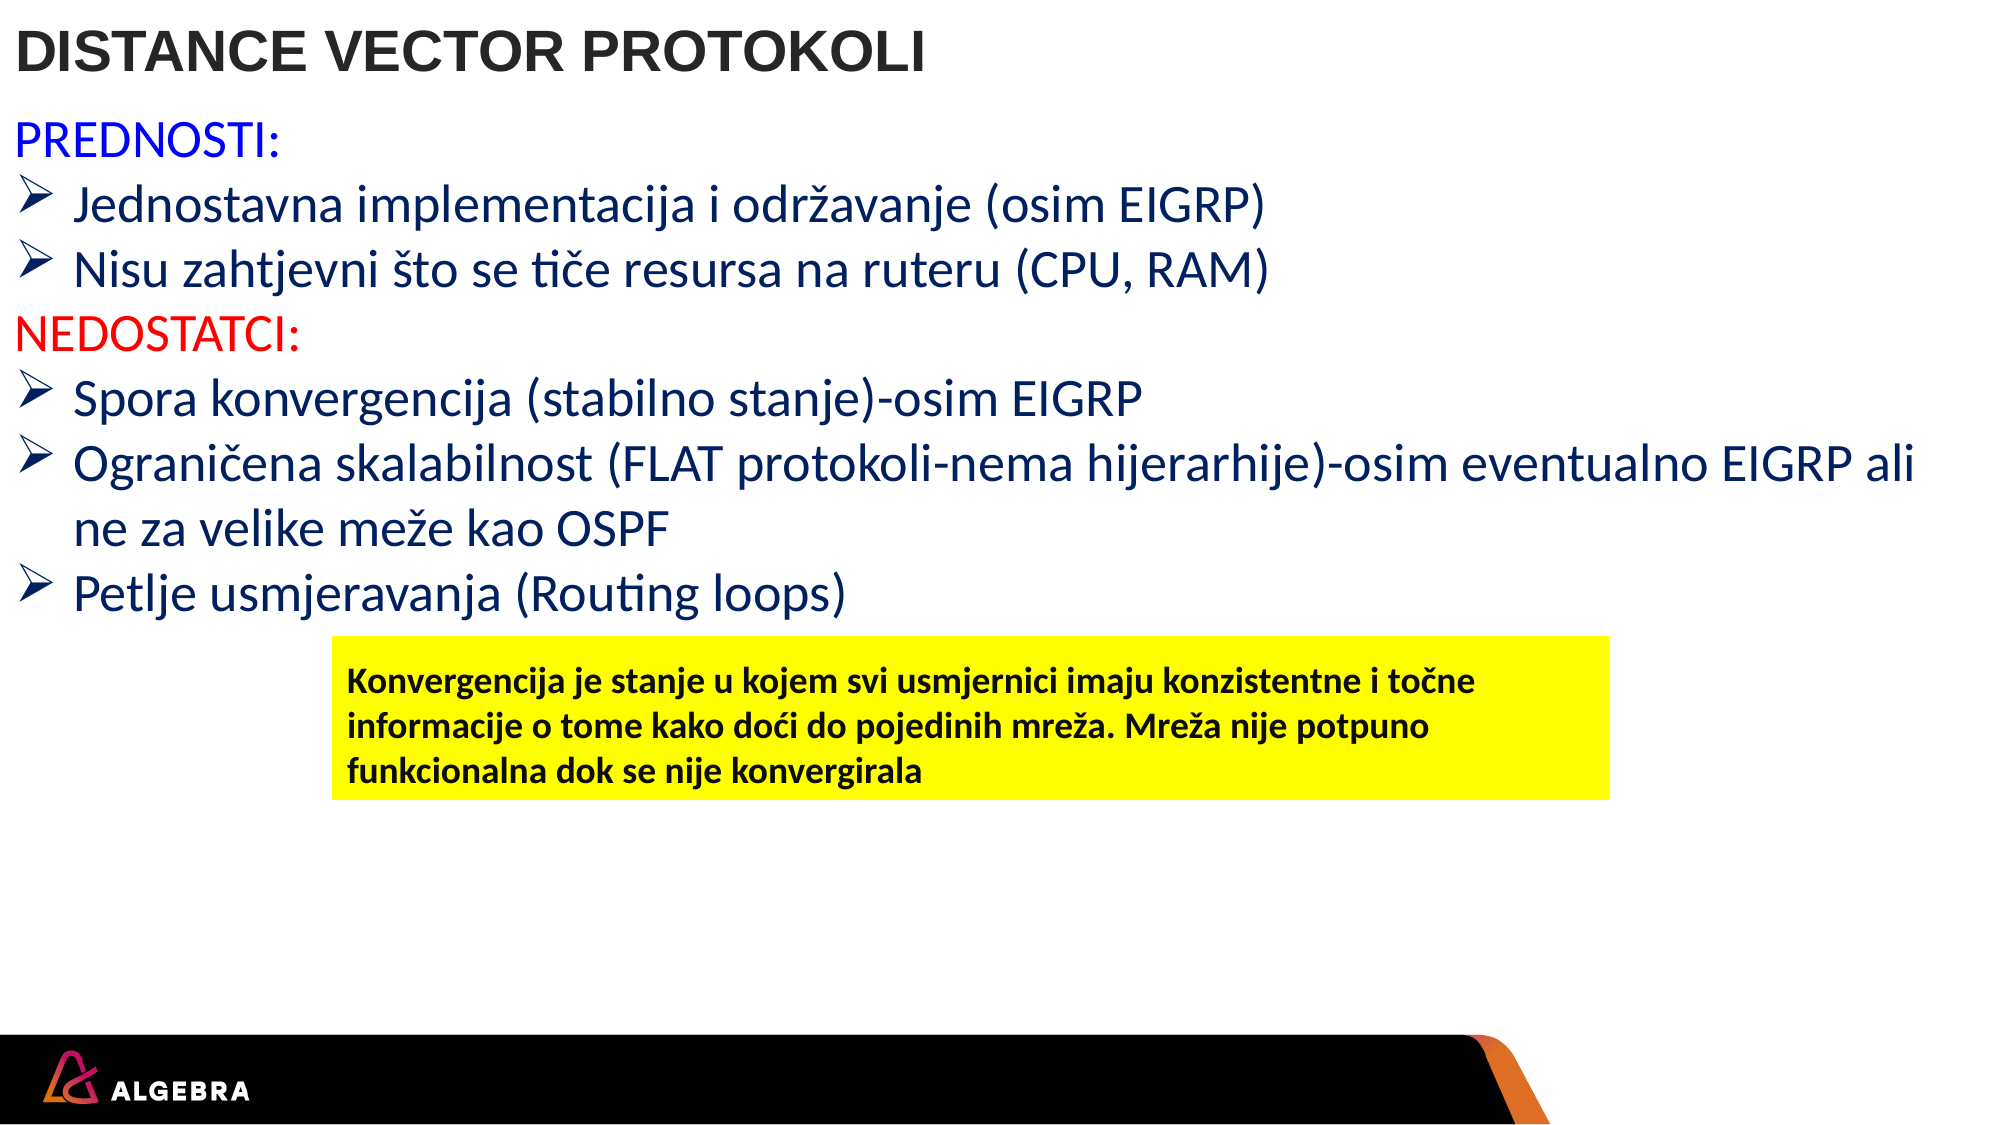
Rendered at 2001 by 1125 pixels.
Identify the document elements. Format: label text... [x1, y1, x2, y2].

text_box [331, 635, 1610, 801]
text_box PREDNOSTI: Jednostavna implementacija i održavanje (osim EIGRP) Nisu zahtjevni što se tiče resursa na ruteru (CPU, RAM) NEDOSTATCI: Spora konvergencija (stabilno stanje)-osim EIGRP Ograničena skalabilnost (FLAT protokoli-nema hijerarhije)-osim eventualno EIGRP ali ne za velike meže kao OSPF Petlje usmjeravanja (Routing loops) [0, 95, 2000, 630]
title DISTANCE VECTOR PROTOKOLI [0, 0, 1304, 95]
picture [0, 1034, 1733, 1125]
text_box Konvergencija je stanje u kojem svi usmjernici imaju konzistentne i točne informacije o tome kako doći do pojedinih mreža. Mreža nije potpuno funkcionalna dok se nije konvergirala [332, 648, 1609, 799]
